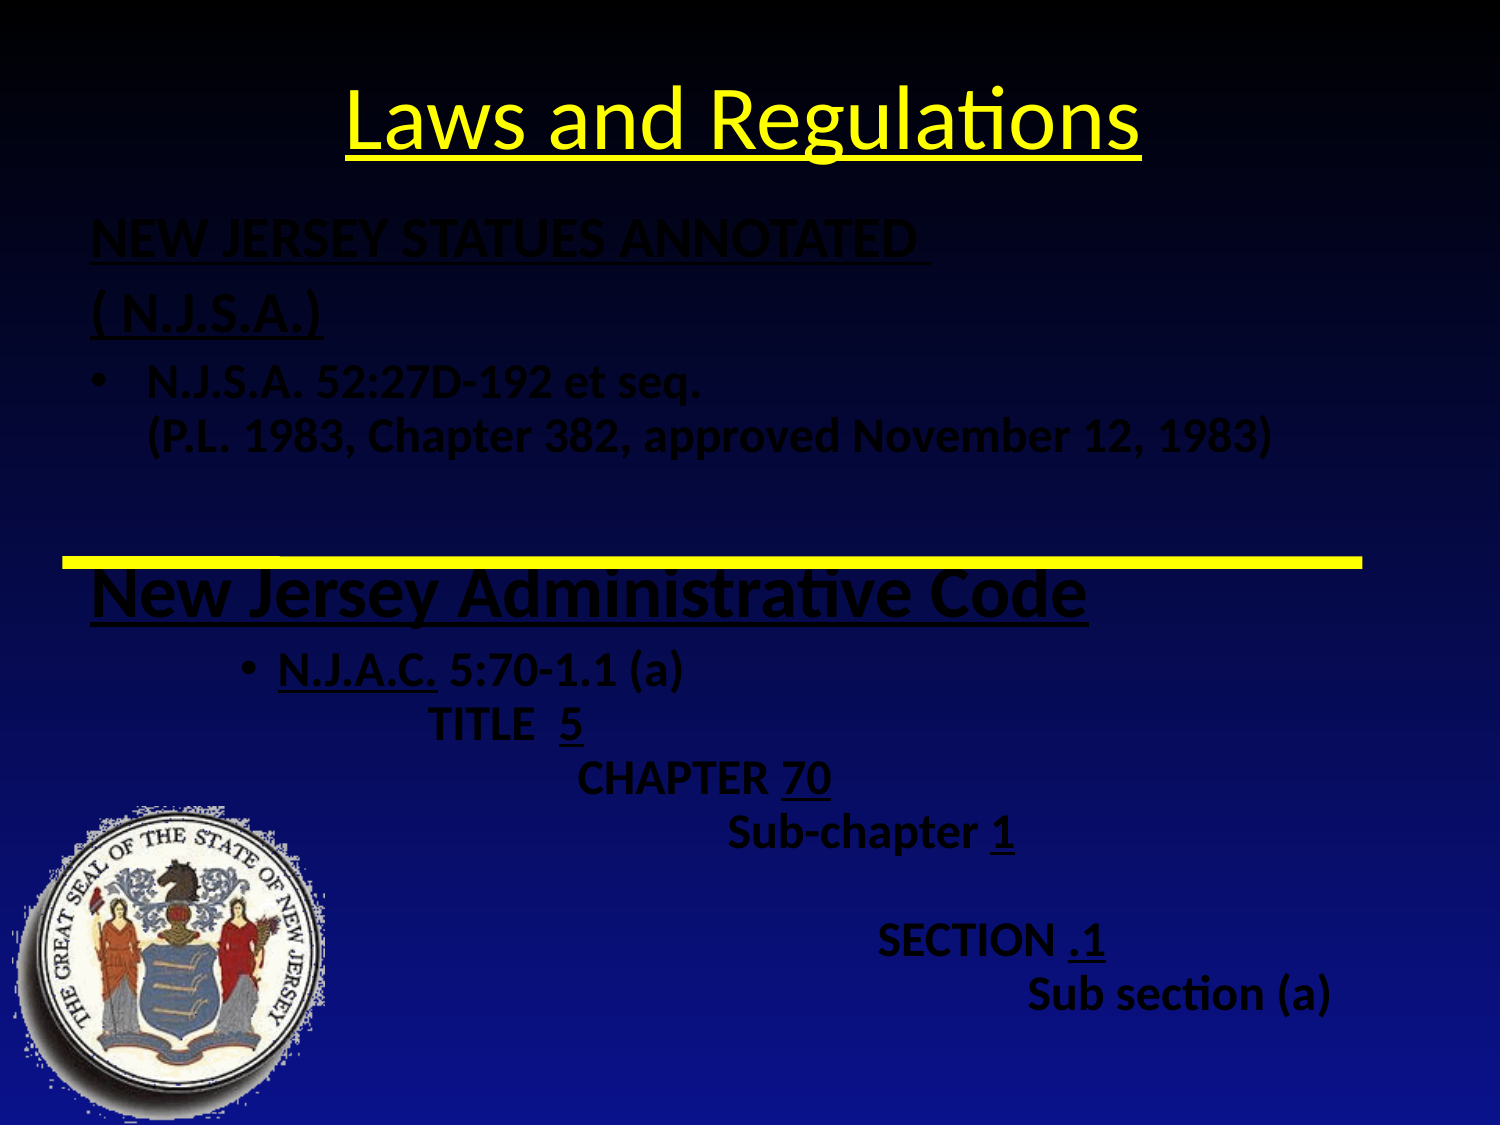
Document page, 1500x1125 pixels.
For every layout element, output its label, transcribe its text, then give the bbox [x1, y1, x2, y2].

picture [12, 805, 326, 1125]
list NEW JERSEY STATUES ANNOTATED ( N.J.S.A.) N.J.S.A. 52:27D-192 et seq. (P.L. 1983, Chapter 382, approved November 12, 1983) New Jersey Administrative Code N.J.A.C. 5:70-1.1 (a) TITLE 5 CHAPTER 70 Sub-chapter 1 SECTION .1 Sub section (a) [75, 200, 1425, 1075]
title Laws and Regulations [62, 50, 1425, 175]
